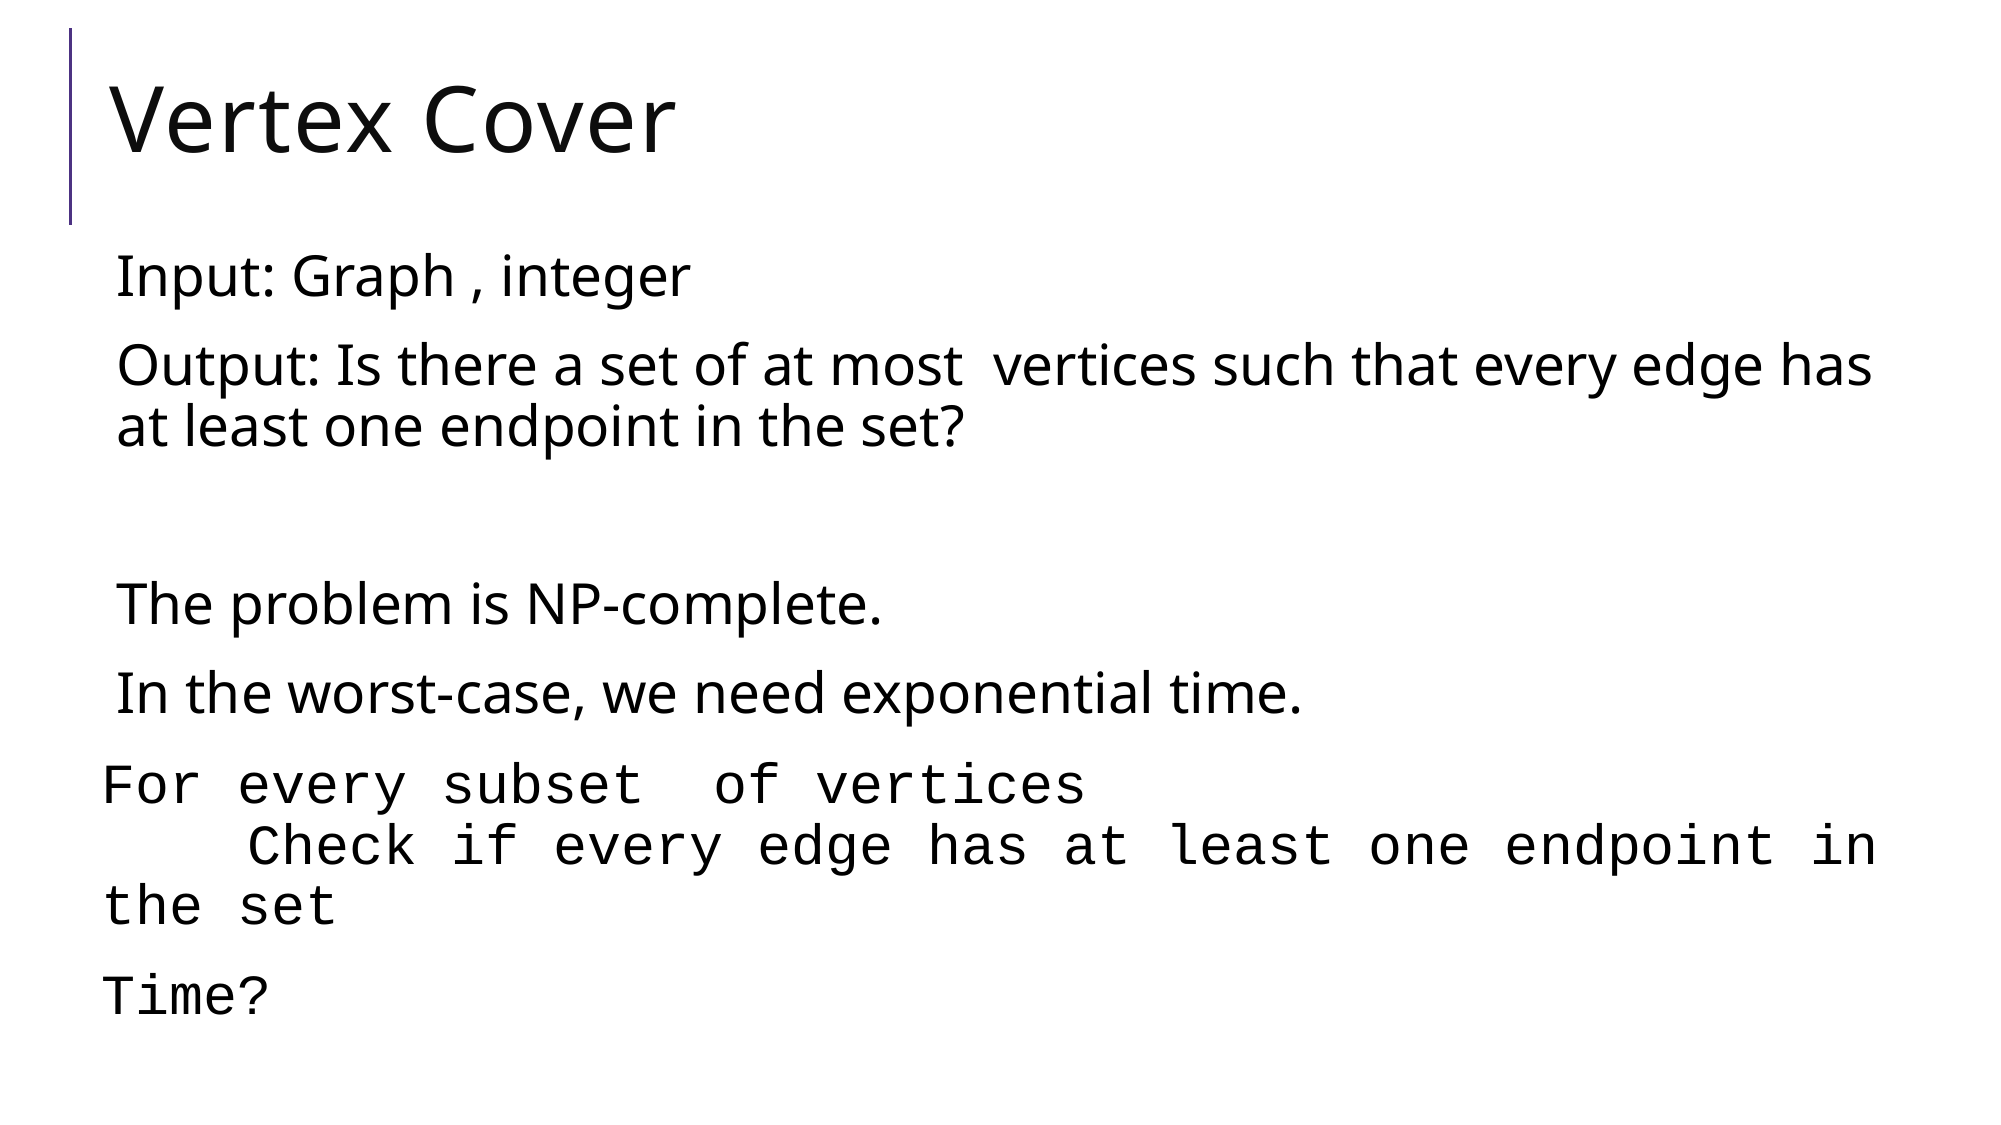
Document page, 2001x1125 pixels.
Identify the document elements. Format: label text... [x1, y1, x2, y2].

title Vertex Cover [94, 43, 1930, 210]
